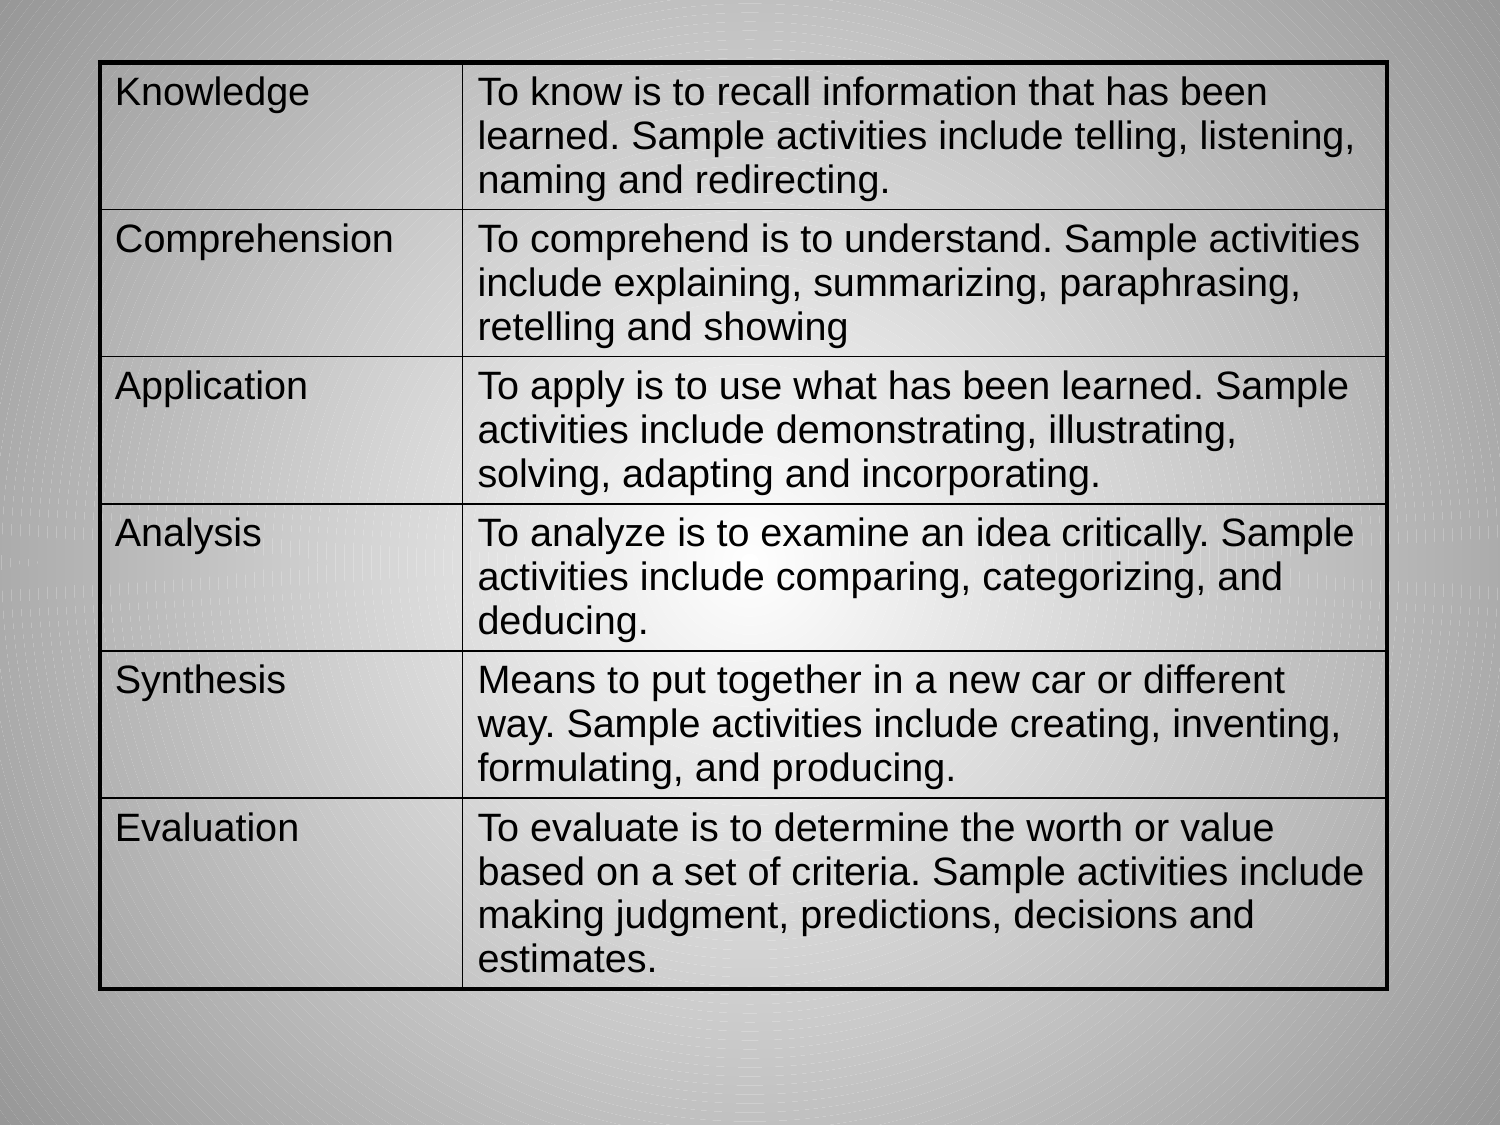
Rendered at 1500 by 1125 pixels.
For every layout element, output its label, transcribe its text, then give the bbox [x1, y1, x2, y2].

table_cell Evaluation [102, 799, 462, 987]
table_header To know is to recall information that has been learned. Sample activities include telling, listening, naming and redirecting. [463, 65, 1385, 209]
table_cell To comprehend is to understand. Sample activities include explaining, summarizing, paraphrasing, retelling and showing [463, 210, 1385, 356]
table_cell To analyze is to examine an idea critically. Sample activities include comparing, categorizing, and deducing. [463, 505, 1385, 650]
table_cell Comprehension [102, 210, 462, 356]
table_cell Analysis [102, 505, 462, 650]
table_header Knowledge [102, 65, 462, 209]
table_cell To evaluate is to determine the worth or value based on a set of criteria. Sample activities include making judgment, predictions, decisions and estimates. [463, 799, 1385, 987]
table_cell Application [102, 357, 462, 503]
table_cell To apply is to use what has been learned. Sample activities include demonstrating, illustrating, solving, adapting and incorporating. [463, 357, 1385, 503]
table_cell Synthesis [102, 652, 462, 797]
table_cell Means to put together in a new car or different way. Sample activities include creating, inventing, formulating, and producing. [463, 652, 1385, 797]
